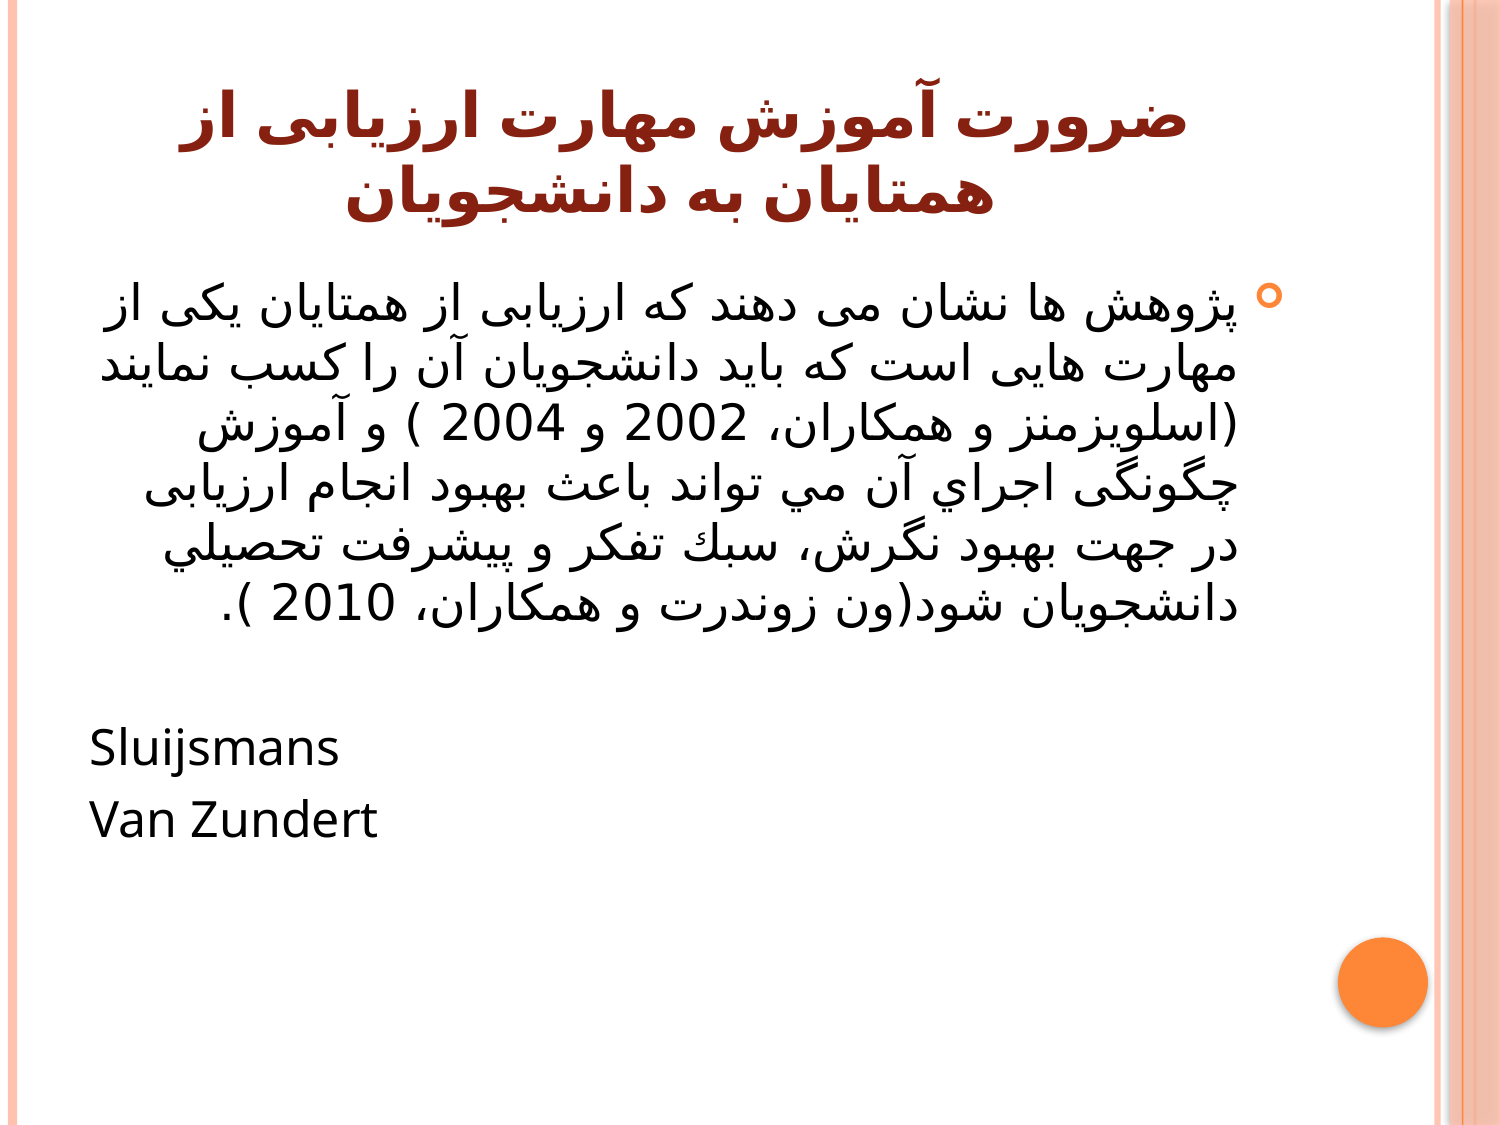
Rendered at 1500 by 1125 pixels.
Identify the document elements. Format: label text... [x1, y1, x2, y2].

list پژوهش ها نشان می دهند که ارزیابی از همتایان یکی از مهارت هایی است که باید دانشجویان آن را کسب نمایند (اسلویزمنز و همکاران، 2002 و 2004 ) و آﻣﻮزش چگونگی اﺟﺮاي آن ﻣﻲ ﺗﻮاﻧﺪ ﺑﺎﻋﺚ ﺑﻬﺒﻮد اﻧﺠﺎم ارزیابی در ﺟﻬﺖ ﺑﻬﺒﻮد ﻧﮕﺮش، ﺳﺒﻚ ﺗﻔﻜﺮ و ﭘﻴﺸﺮﻓﺖ ﺗﺤﺼﻴﻠﻲ دانشجویان شود(ون زوندرت و همکاران، 2010 ). Sluijsmans Van Zundert [75, 262, 1300, 1062]
title ضرورت آموزش مهارت ارزیابی از همتایان به دانشجویان [75, 45, 1300, 233]
